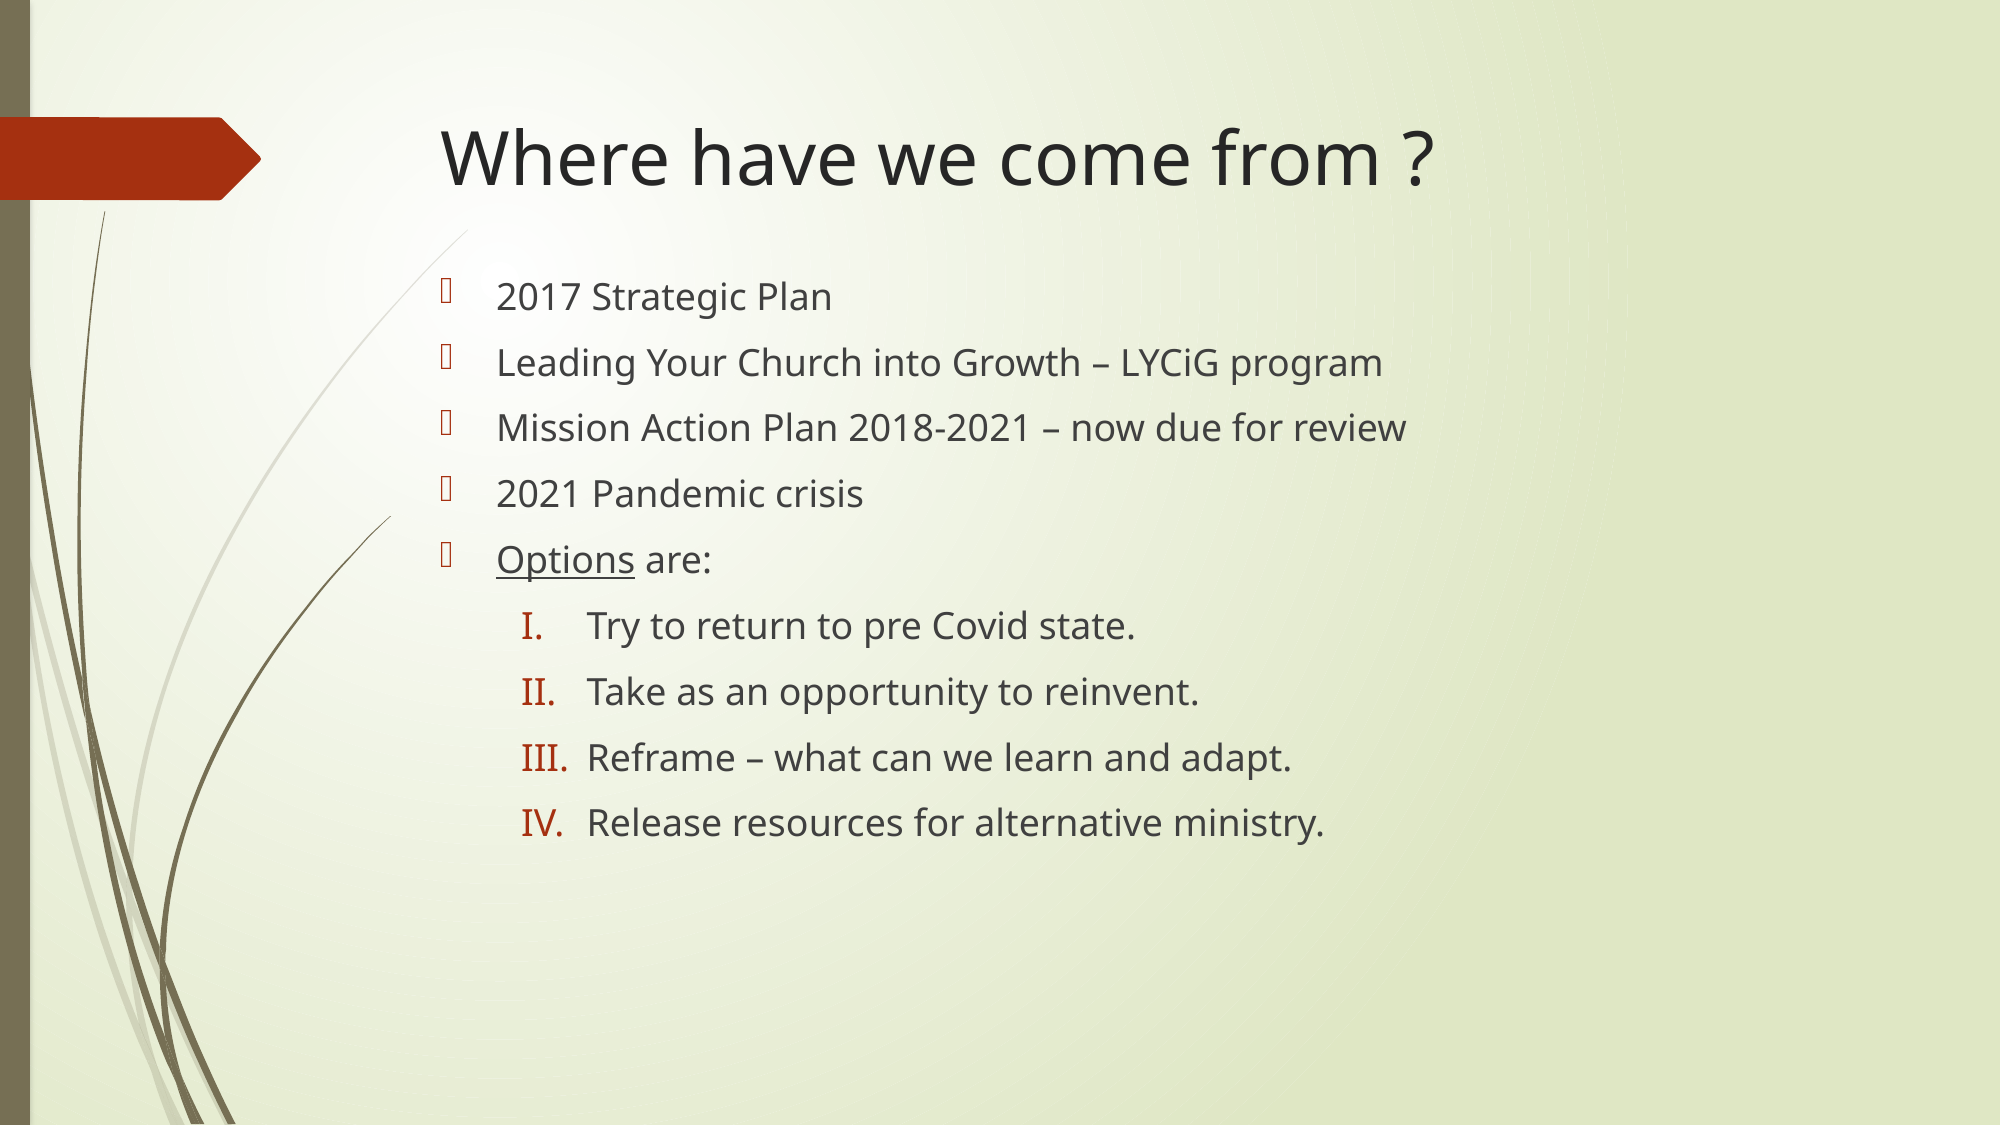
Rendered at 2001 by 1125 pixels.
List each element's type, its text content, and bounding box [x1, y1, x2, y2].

title Where have we come from ? [425, 102, 1888, 265]
list 2017 Strategic Plan Leading Your Church into Growth – LYCiG program Mission Action Plan 2018-2021 – now due for review 2021 Pandemic crisis Options are: Try to return to pre Covid state. Take as an opportunity to reinvent. Reframe – what can we learn and adapt. Release resources for alternative ministry. [424, 265, 1888, 970]
